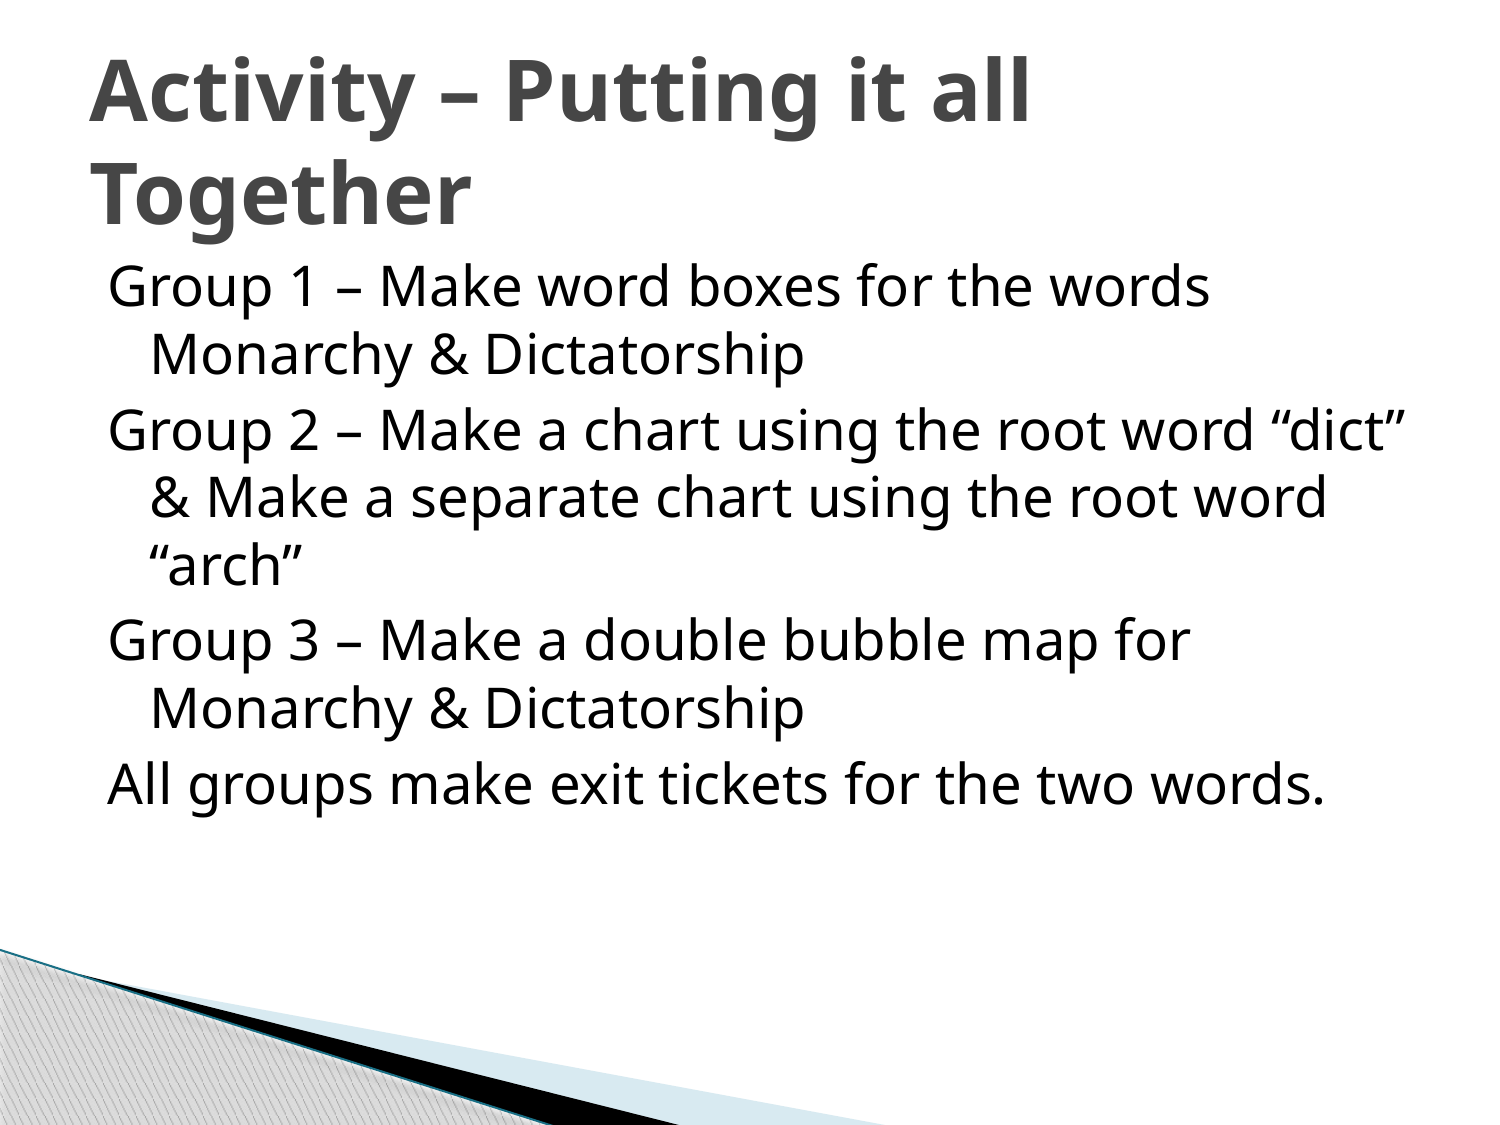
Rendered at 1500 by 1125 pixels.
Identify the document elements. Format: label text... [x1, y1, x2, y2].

list Group 1 – Make word boxes for the words Monarchy & Dictatorship Group 2 – Make a chart using the root word “dict” & Make a separate chart using the root word “arch” Group 3 – Make a double bubble map for Monarchy & Dictatorship All groups make exit tickets for the two words. [75, 243, 1425, 986]
title Activity – Putting it all Together [75, 45, 1425, 233]
